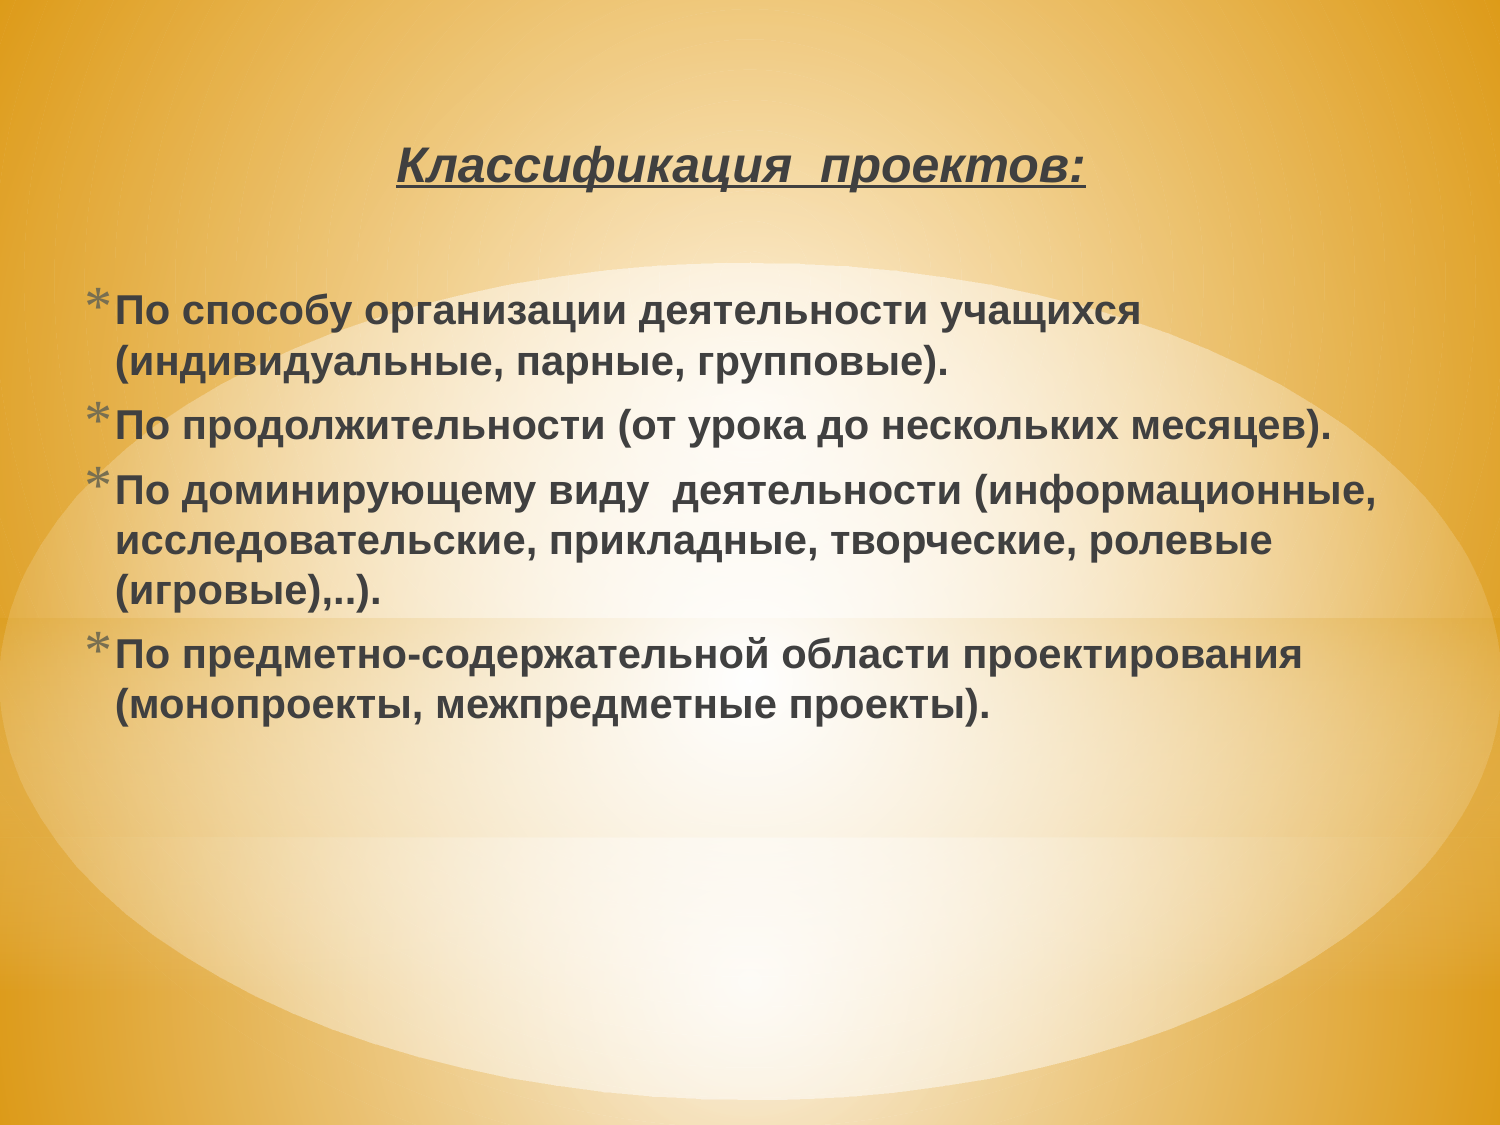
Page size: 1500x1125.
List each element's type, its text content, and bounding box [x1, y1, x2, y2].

list Классификация проектов: По способу организации деятельности учащихся (индивидуальные, парные, групповые). По продолжительности (от урока до нескольких месяцев). По доминирующему виду деятельности (информационные, исследовательские, прикладные, творческие, ролевые (игровые),..). По предметно-содержательной области проектирования (монопроекты, межпредметные проекты). [62, 125, 1413, 763]
